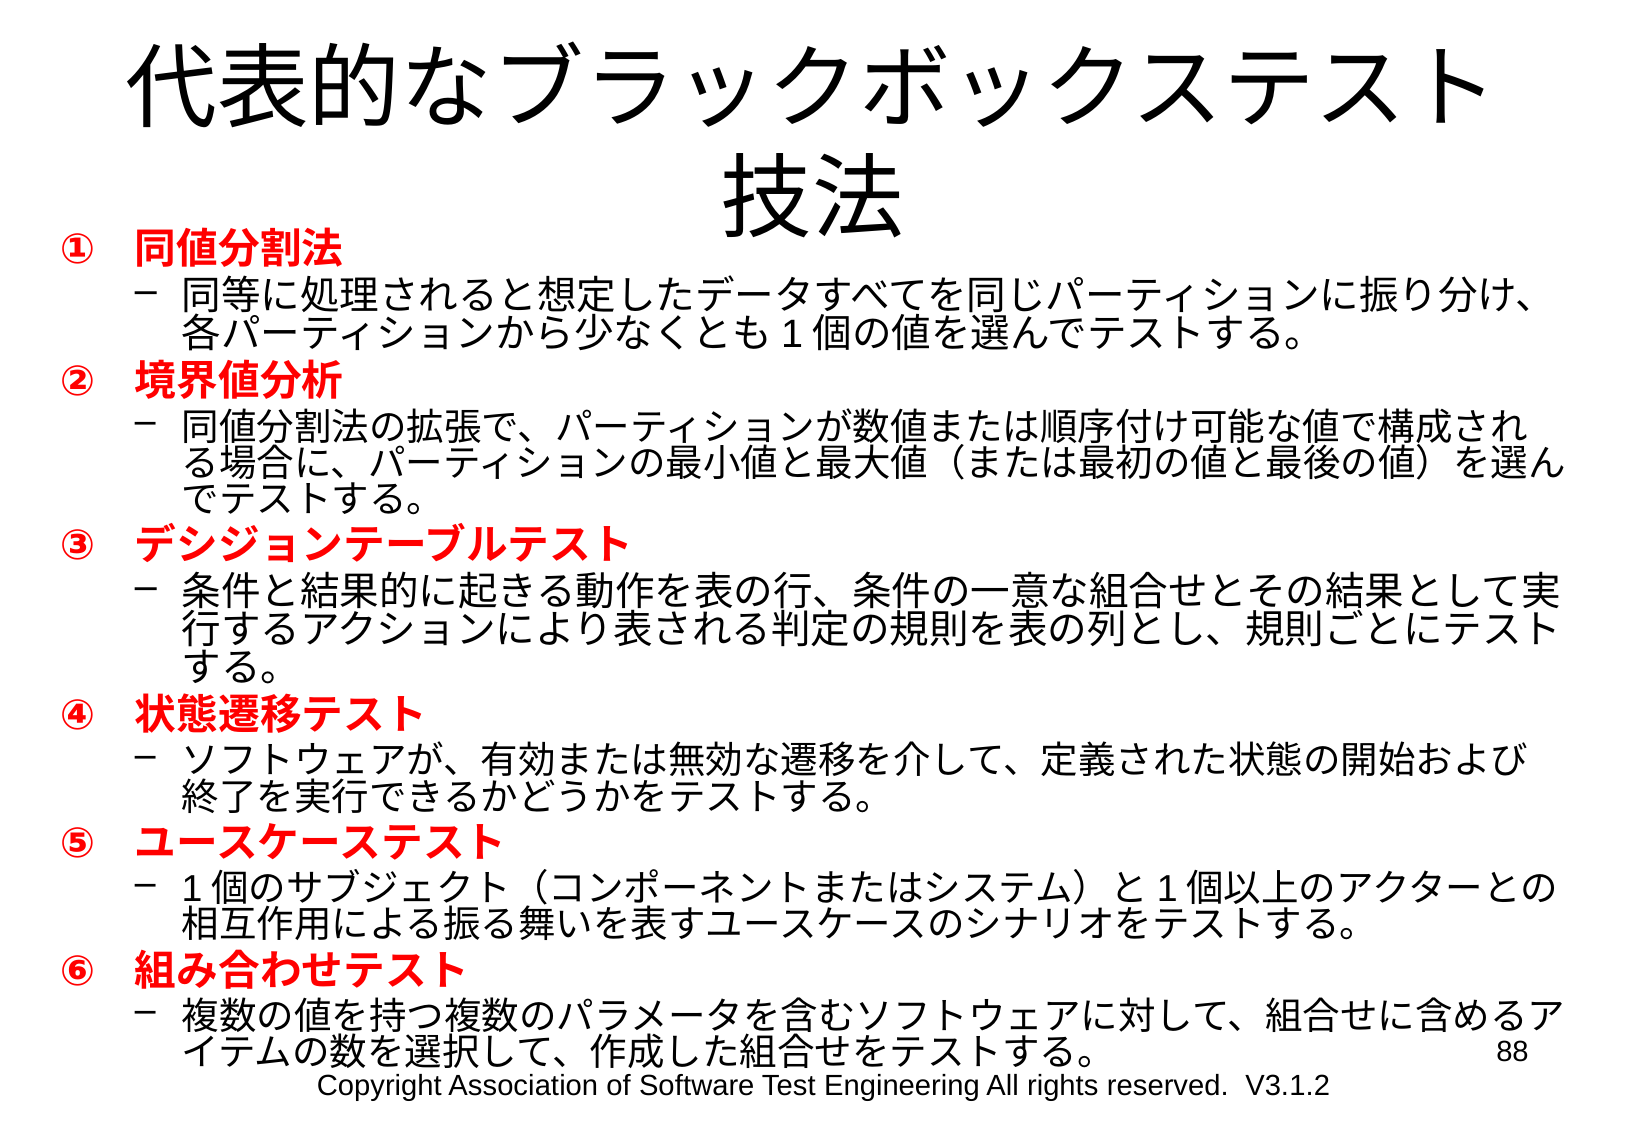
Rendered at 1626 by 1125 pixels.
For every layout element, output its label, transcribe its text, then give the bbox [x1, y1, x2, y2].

slide_number 88 [1164, 1024, 1544, 1103]
footer Copyright Association of Software Test Engineering All rights reserved. V3.1.2 [233, 1058, 1416, 1103]
list 同値分割法 同等に処理されると想定したデータすべてを同じパーティションに振り分け、各パーティションから少なくとも1個の値を選んでテストする。 境界値分析 同値分割法の拡張で、パーティションが数値または順序付け可能な値で構成される場合に、パーティションの最小値と最大値（または最初の値と最後の値）を選んでテストする。 デシジョンテーブルテスト 条件と結果的に起きる動作を表の行、条件の一意な組合せとその結果として実行するアクションにより表される判定の規則を表の列とし、規則ごとにテストする。 状態遷移テスト ソフトウェアが、有効または無効な遷移を介して、定義された状態の開始および終了を実行できるかどうかをテストする。 ユースケーステスト 1個のサブジェクト（コンポーネントまたはシステム）と1個以上のアクターとの相互作用による振る舞いを表すユースケースのシナリオをテストする。 組み合わせテスト 複数の値を持つ複数のパラメータを含むソフトウェアに対して、組合せに含めるアイテムの数を選択して、作成した組合せをテストする。 [44, 223, 1581, 1024]
title 代表的なブラックボックステスト技法 [80, 44, 1544, 223]
